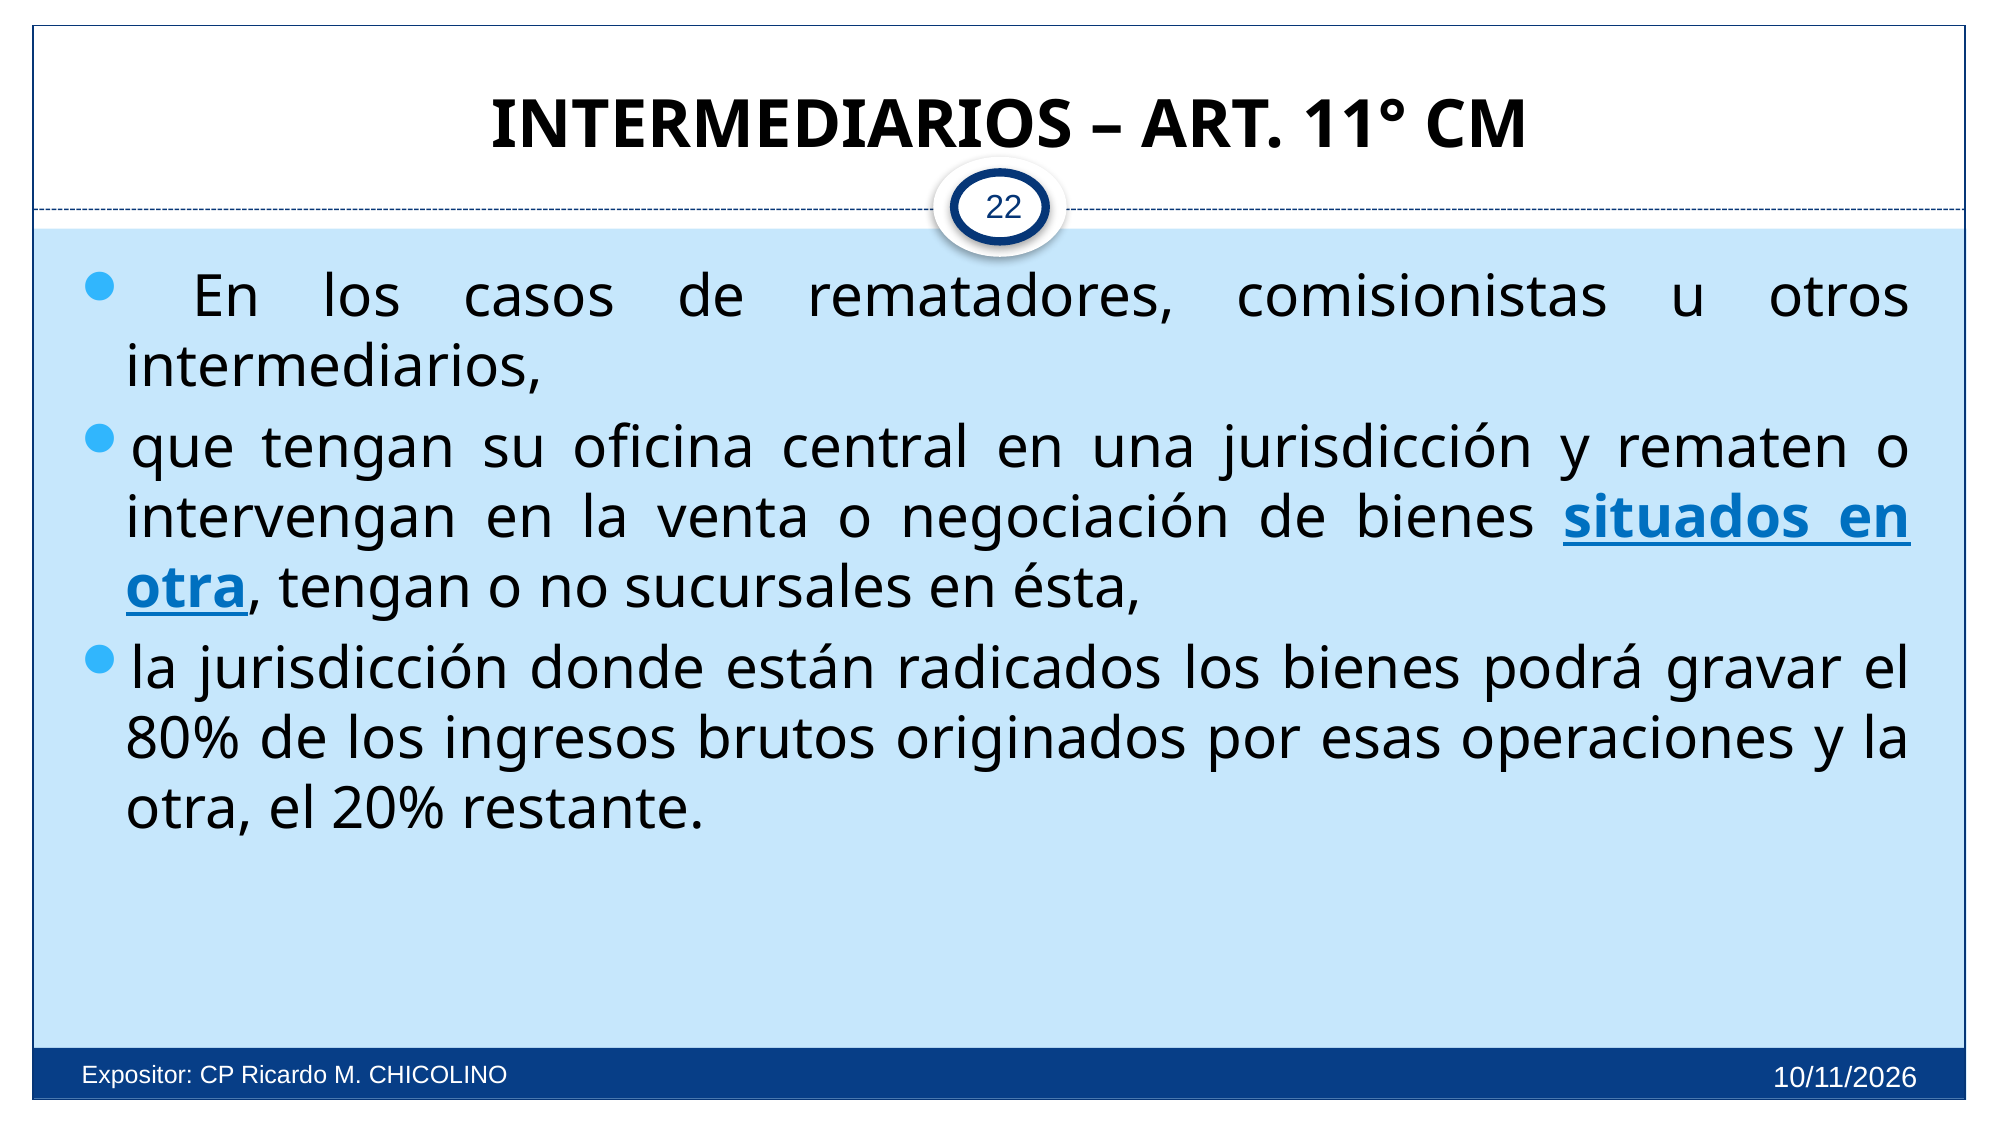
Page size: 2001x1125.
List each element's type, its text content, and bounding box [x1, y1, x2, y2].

slide_number 22 [954, 168, 1055, 241]
title INTERMEDIARIOS – ART. 11° CM [324, 0, 1697, 169]
list En los casos de rematadores, comisionistas u otros intermediarios, que tengan su oficina central en una jurisdicción y rematen o intervengan en la venta o negociación de bienes situados en otra, tengan o no sucursales en ésta, la jurisdicción donde están radicados los bienes podrá gravar el 80% de los ingresos brutos originados por esas operaciones y la otra, el 20% restante. [66, 250, 1926, 1001]
footer Expositor: CP Ricardo M. CHICOLINO [66, 1051, 850, 1112]
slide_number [1266, 1050, 1933, 1111]
